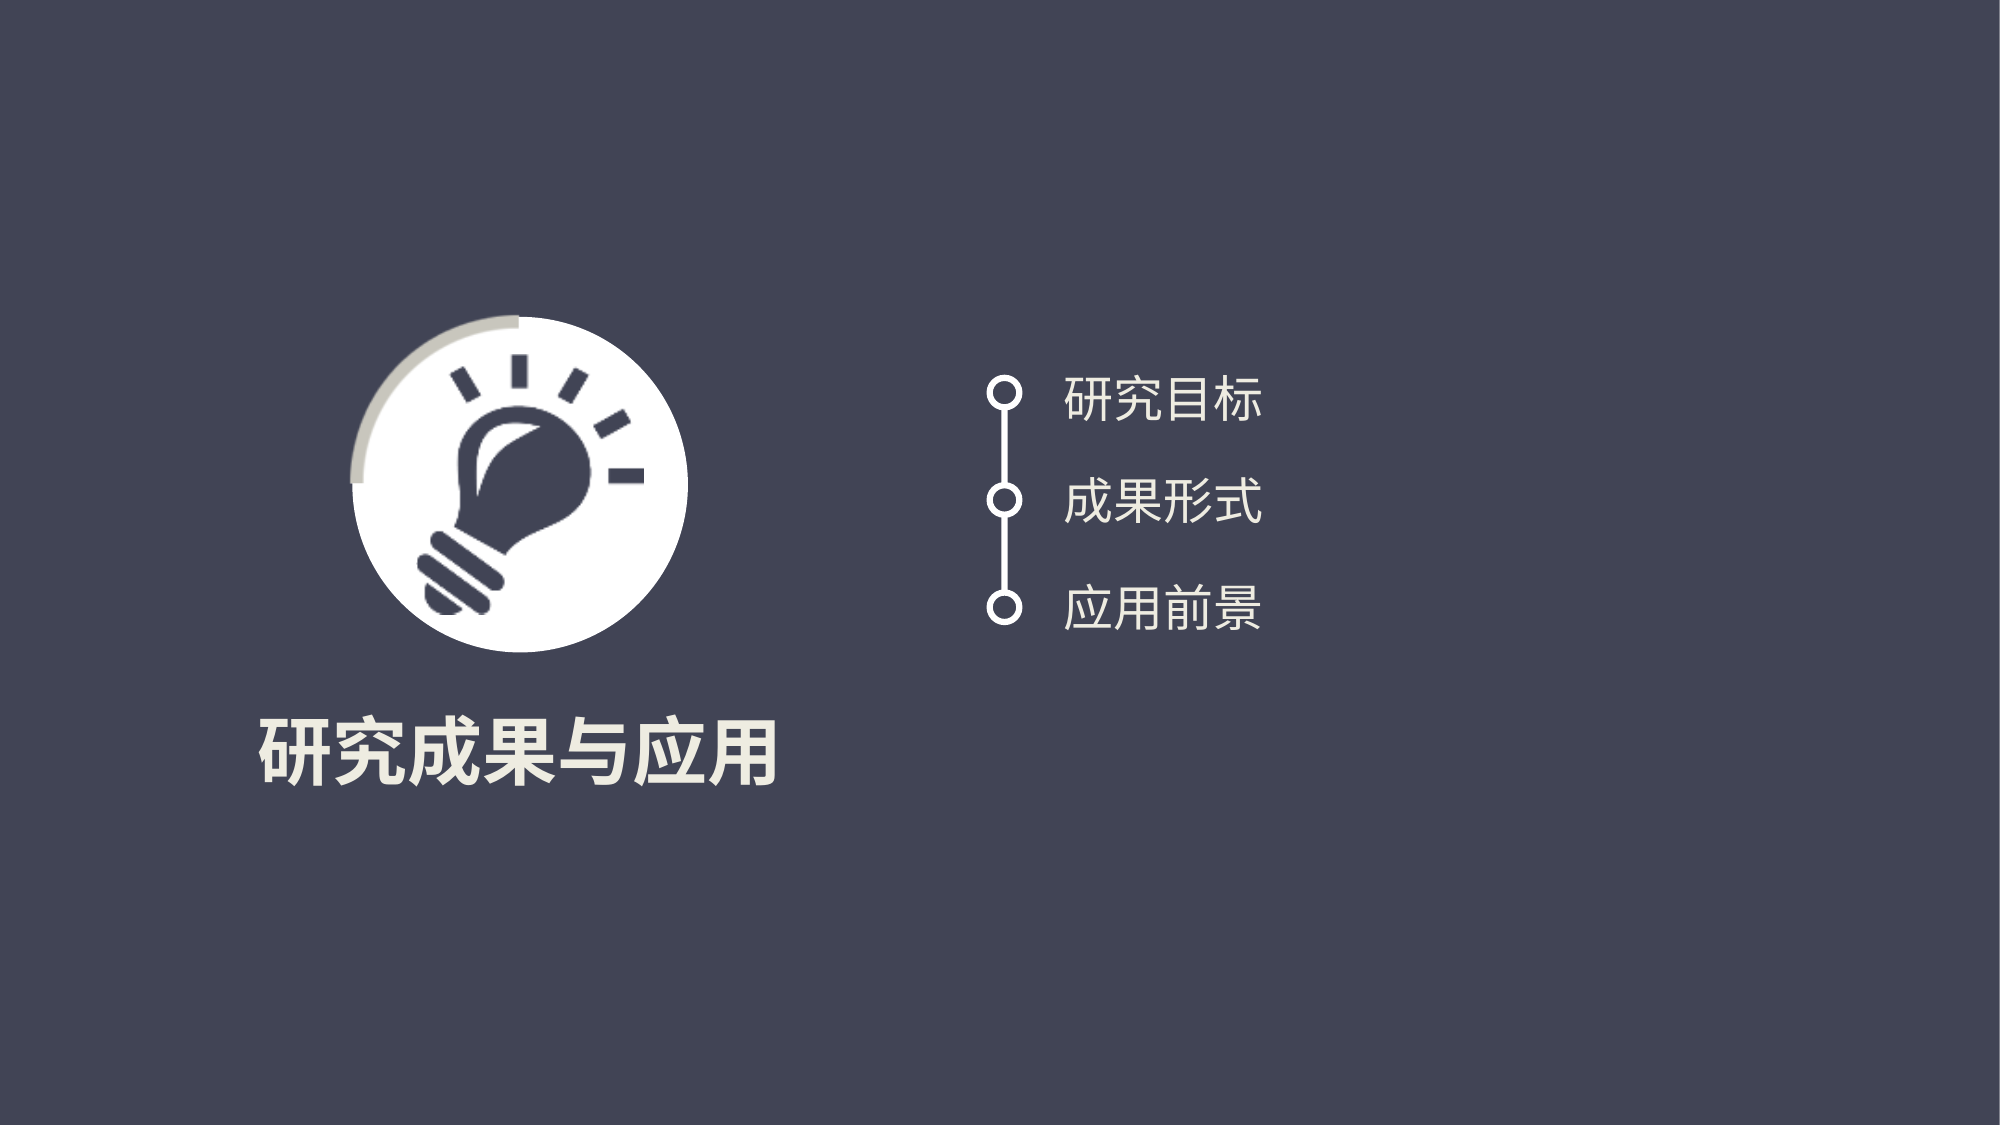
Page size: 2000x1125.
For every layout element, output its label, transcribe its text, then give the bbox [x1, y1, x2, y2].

picture [349, 314, 691, 656]
text_box 研究成果与应用 [242, 697, 798, 803]
text_box 成果形式 [1048, 462, 1279, 537]
text_box 应用前景 [1048, 569, 1279, 645]
text_box 研究目标 [1048, 359, 1279, 435]
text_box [989, 377, 1020, 623]
